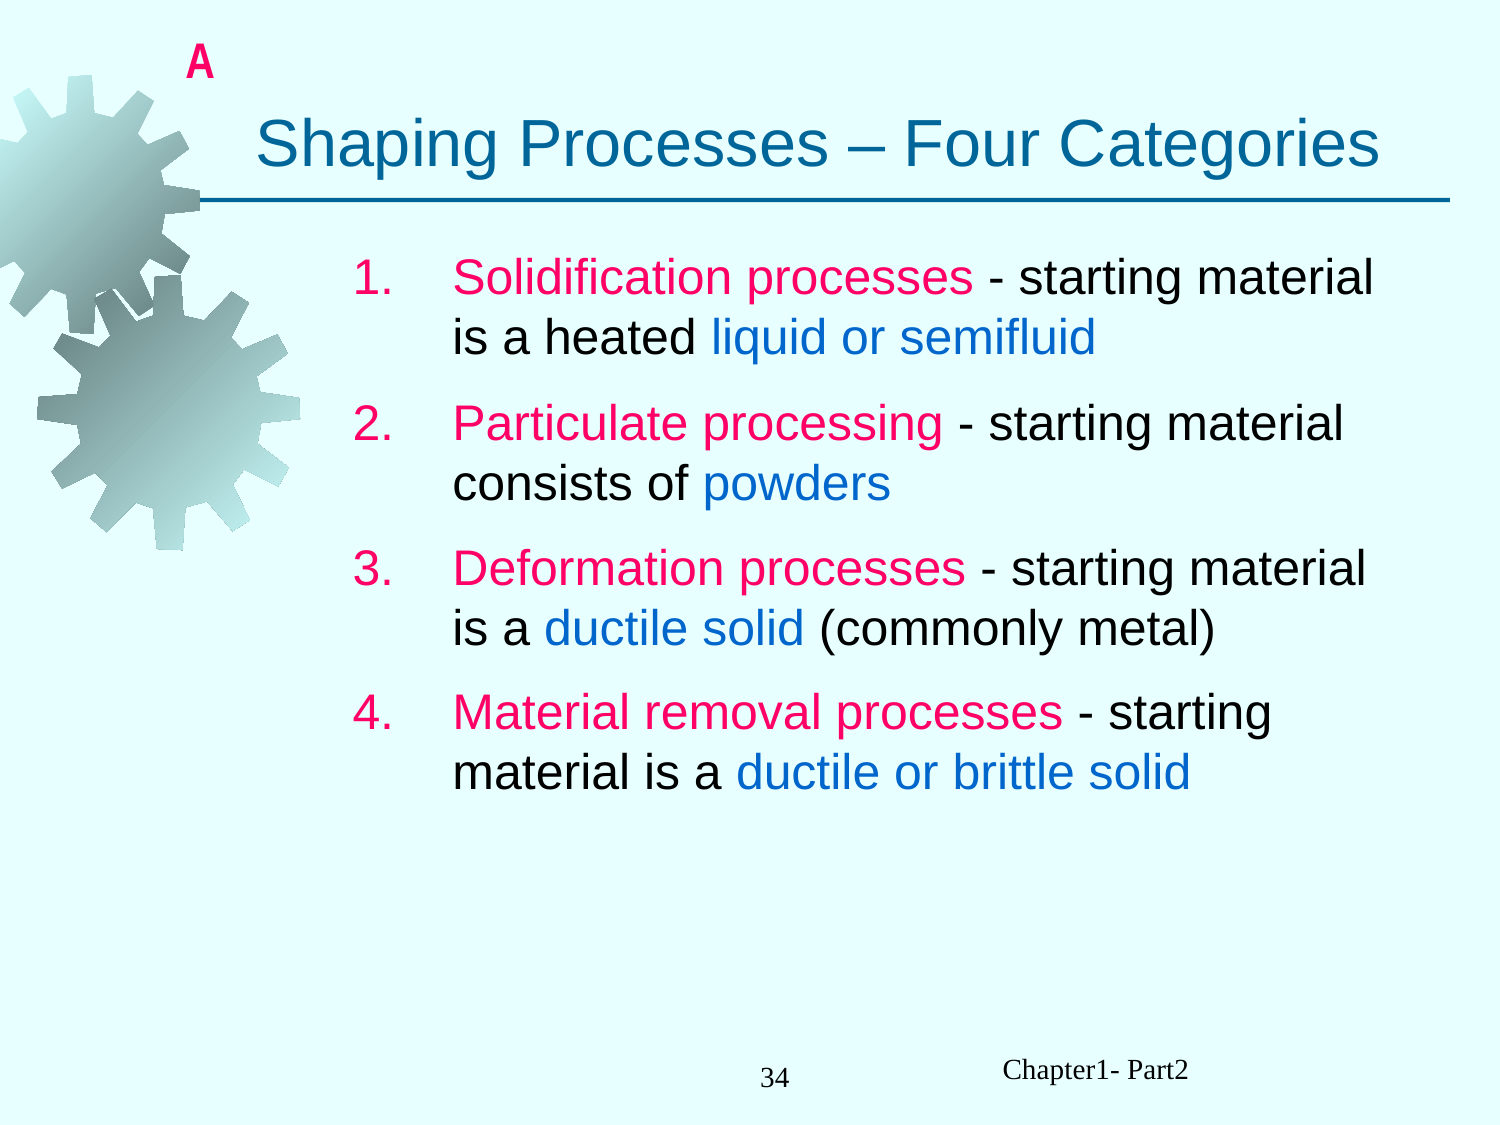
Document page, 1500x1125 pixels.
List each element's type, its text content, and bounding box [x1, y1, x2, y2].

text_box A [170, 21, 230, 97]
title Shaping Processes – Four Categories [185, 35, 1452, 190]
slide_number 34 [599, 1050, 951, 1125]
list Solidification processes - starting material is a heated liquid or semifluid Particulate processing - starting material consists of powders Deformation processes - starting material is a ductile solid (commonly metal) Material removal processes - starting material is a ductile or brittle solid [337, 237, 1426, 1001]
footer Chapter1- Part2 [987, 1042, 1463, 1122]
